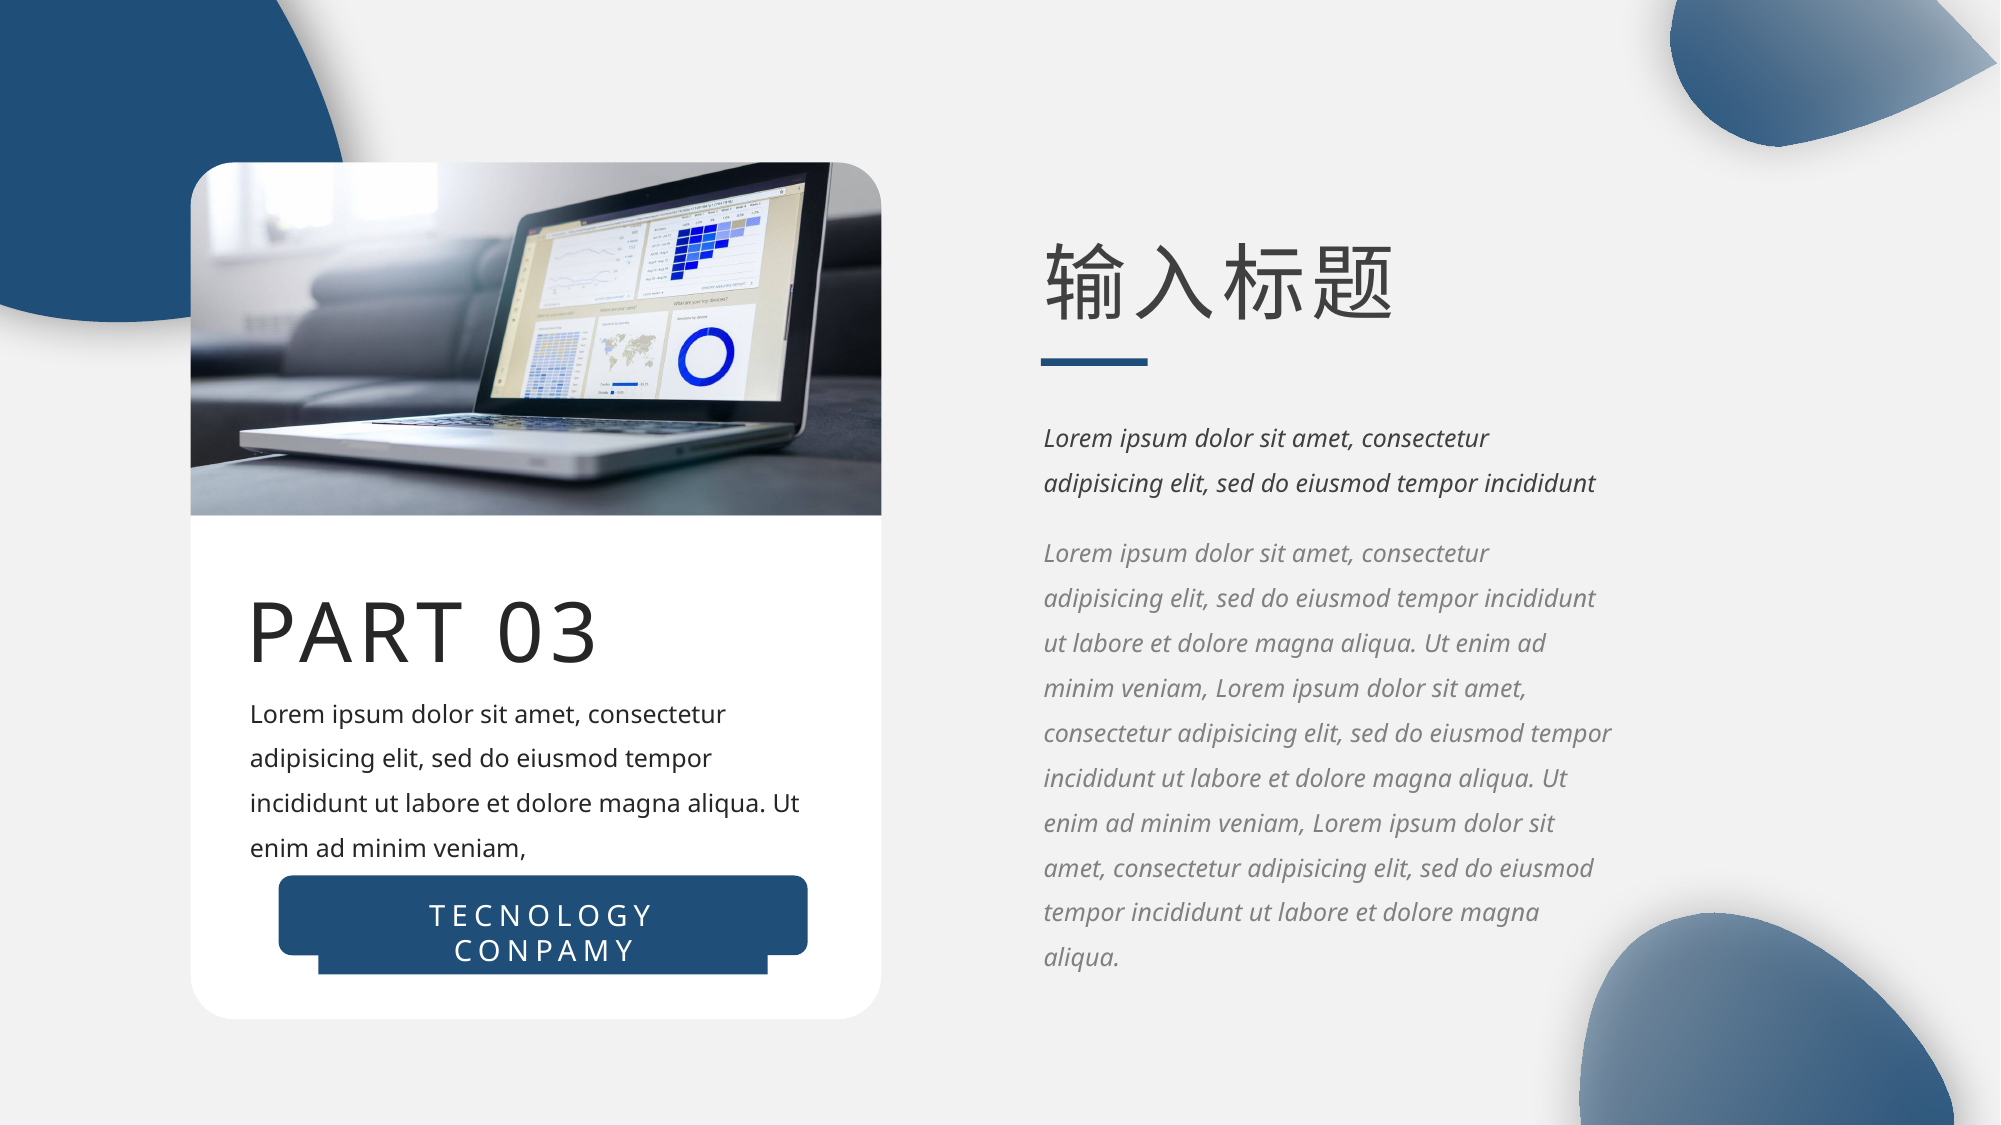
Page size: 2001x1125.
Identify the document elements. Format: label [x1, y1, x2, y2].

text_box [190, 162, 882, 1020]
text_box [1669, 0, 1999, 148]
text_box [1028, 222, 1630, 940]
text_box [1578, 911, 1955, 1125]
text_box [0, 0, 344, 324]
